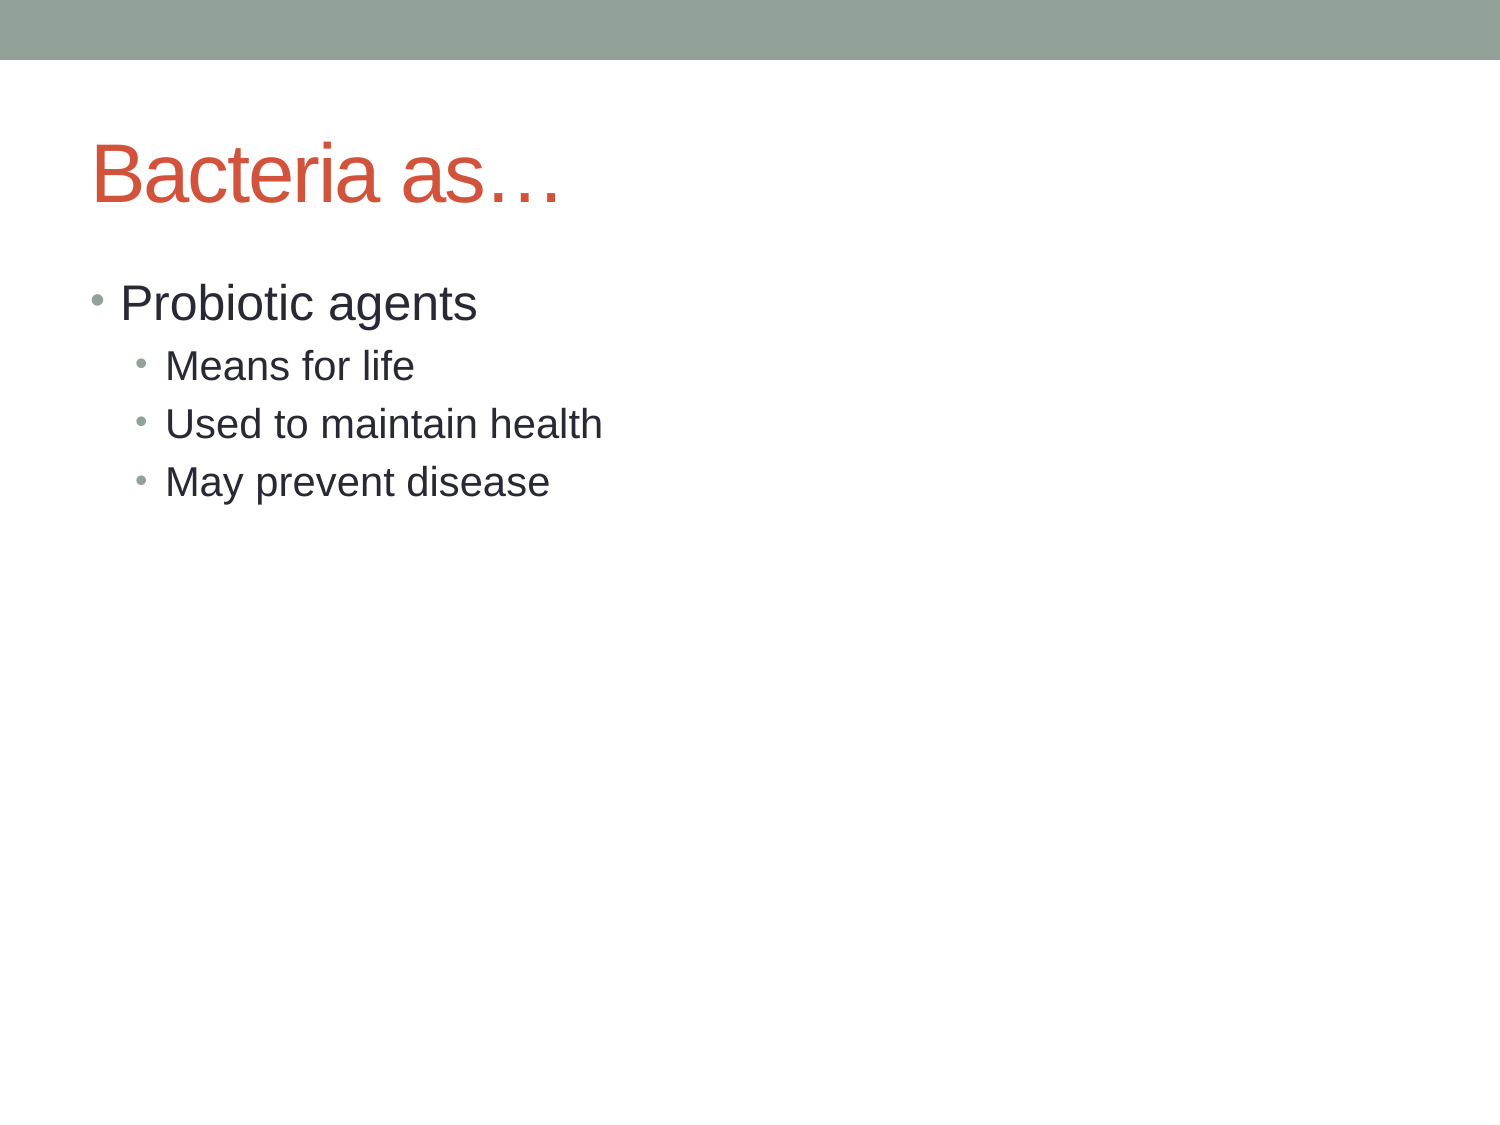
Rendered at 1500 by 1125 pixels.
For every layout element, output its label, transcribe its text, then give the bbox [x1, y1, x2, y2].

list Probiotic agents Means for life Used to maintain health May prevent disease [75, 262, 1425, 1063]
title Bacteria as… [75, 87, 1425, 250]
